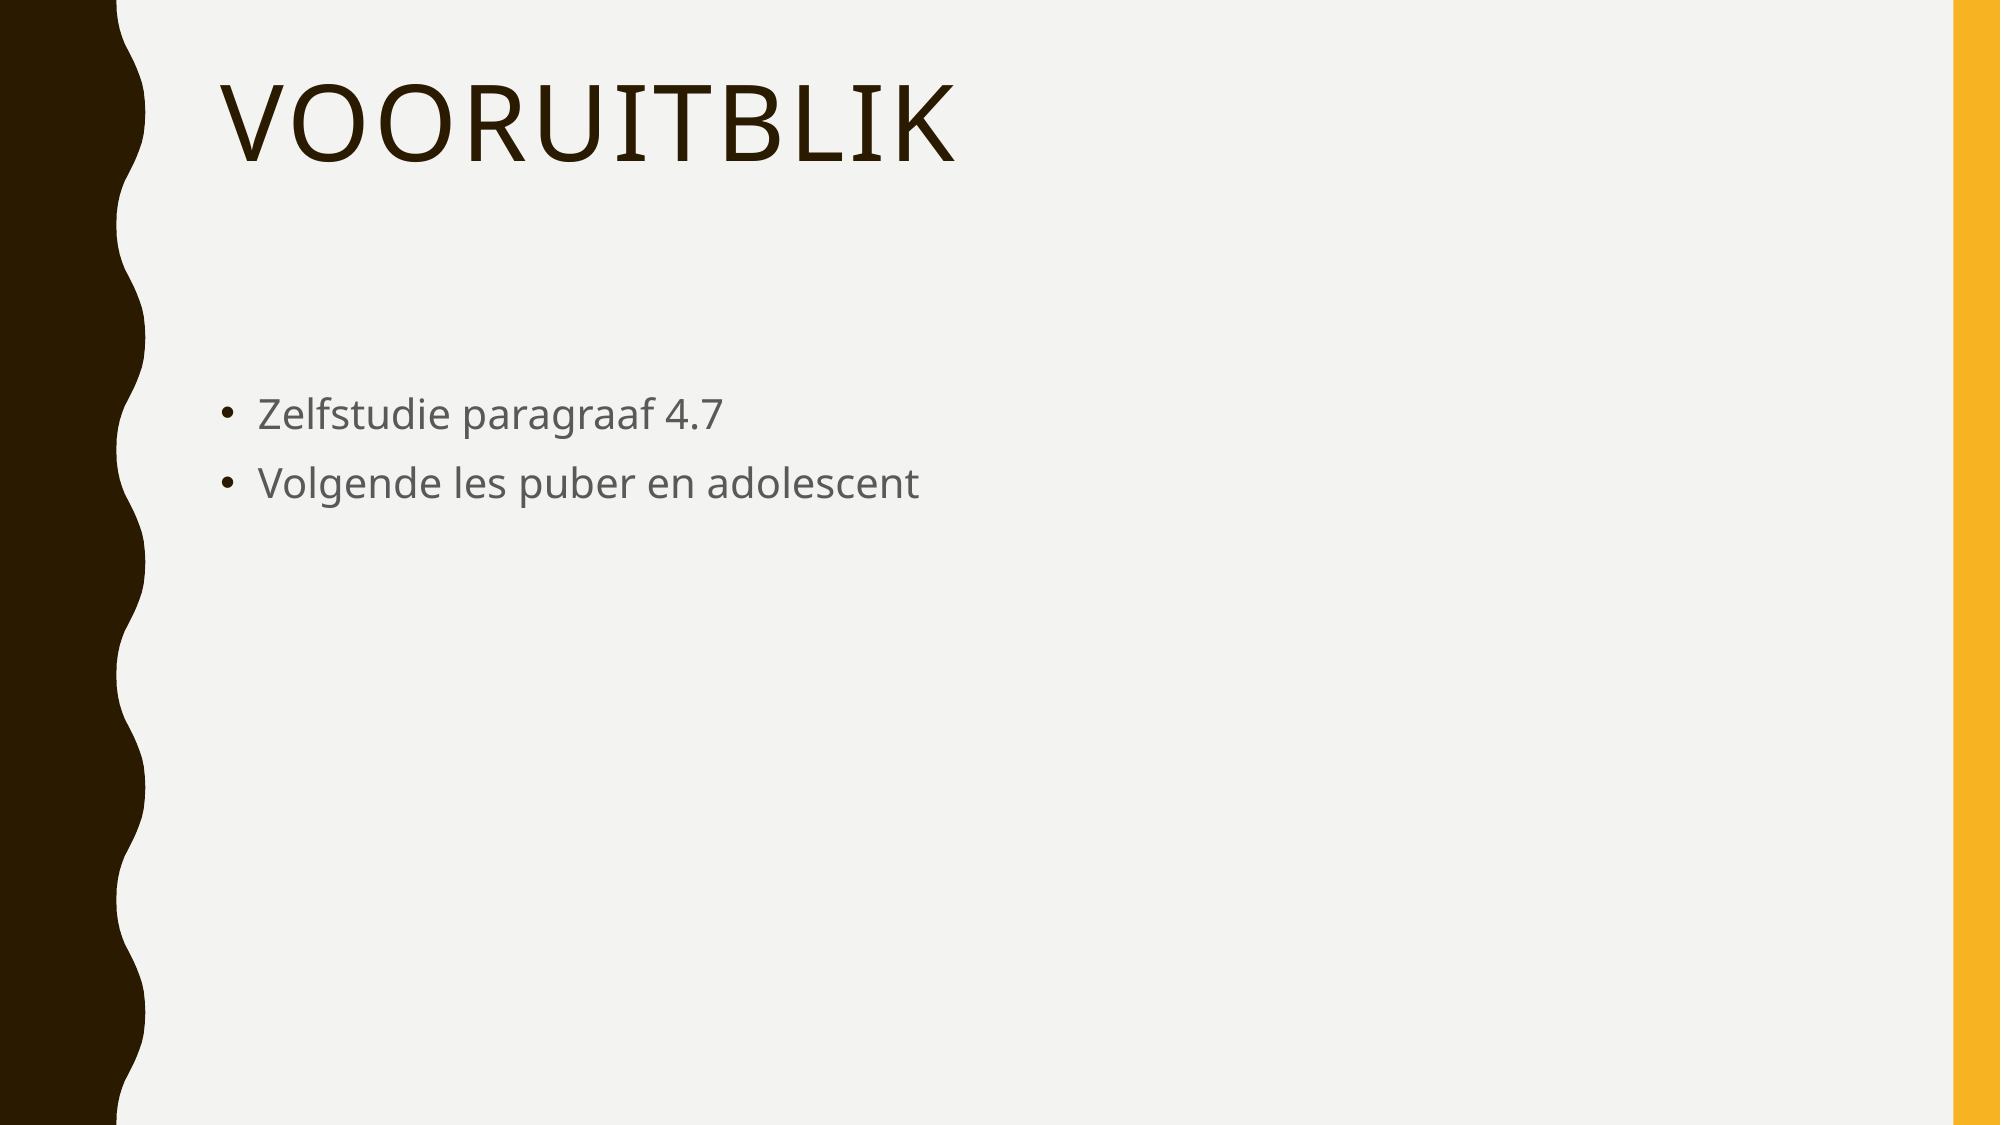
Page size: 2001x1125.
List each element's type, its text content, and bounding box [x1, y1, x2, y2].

list Zelfstudie paragraaf 4.7 Volgende les puber en adolescent [205, 375, 1875, 965]
title vooruitblik [205, 62, 1875, 308]
